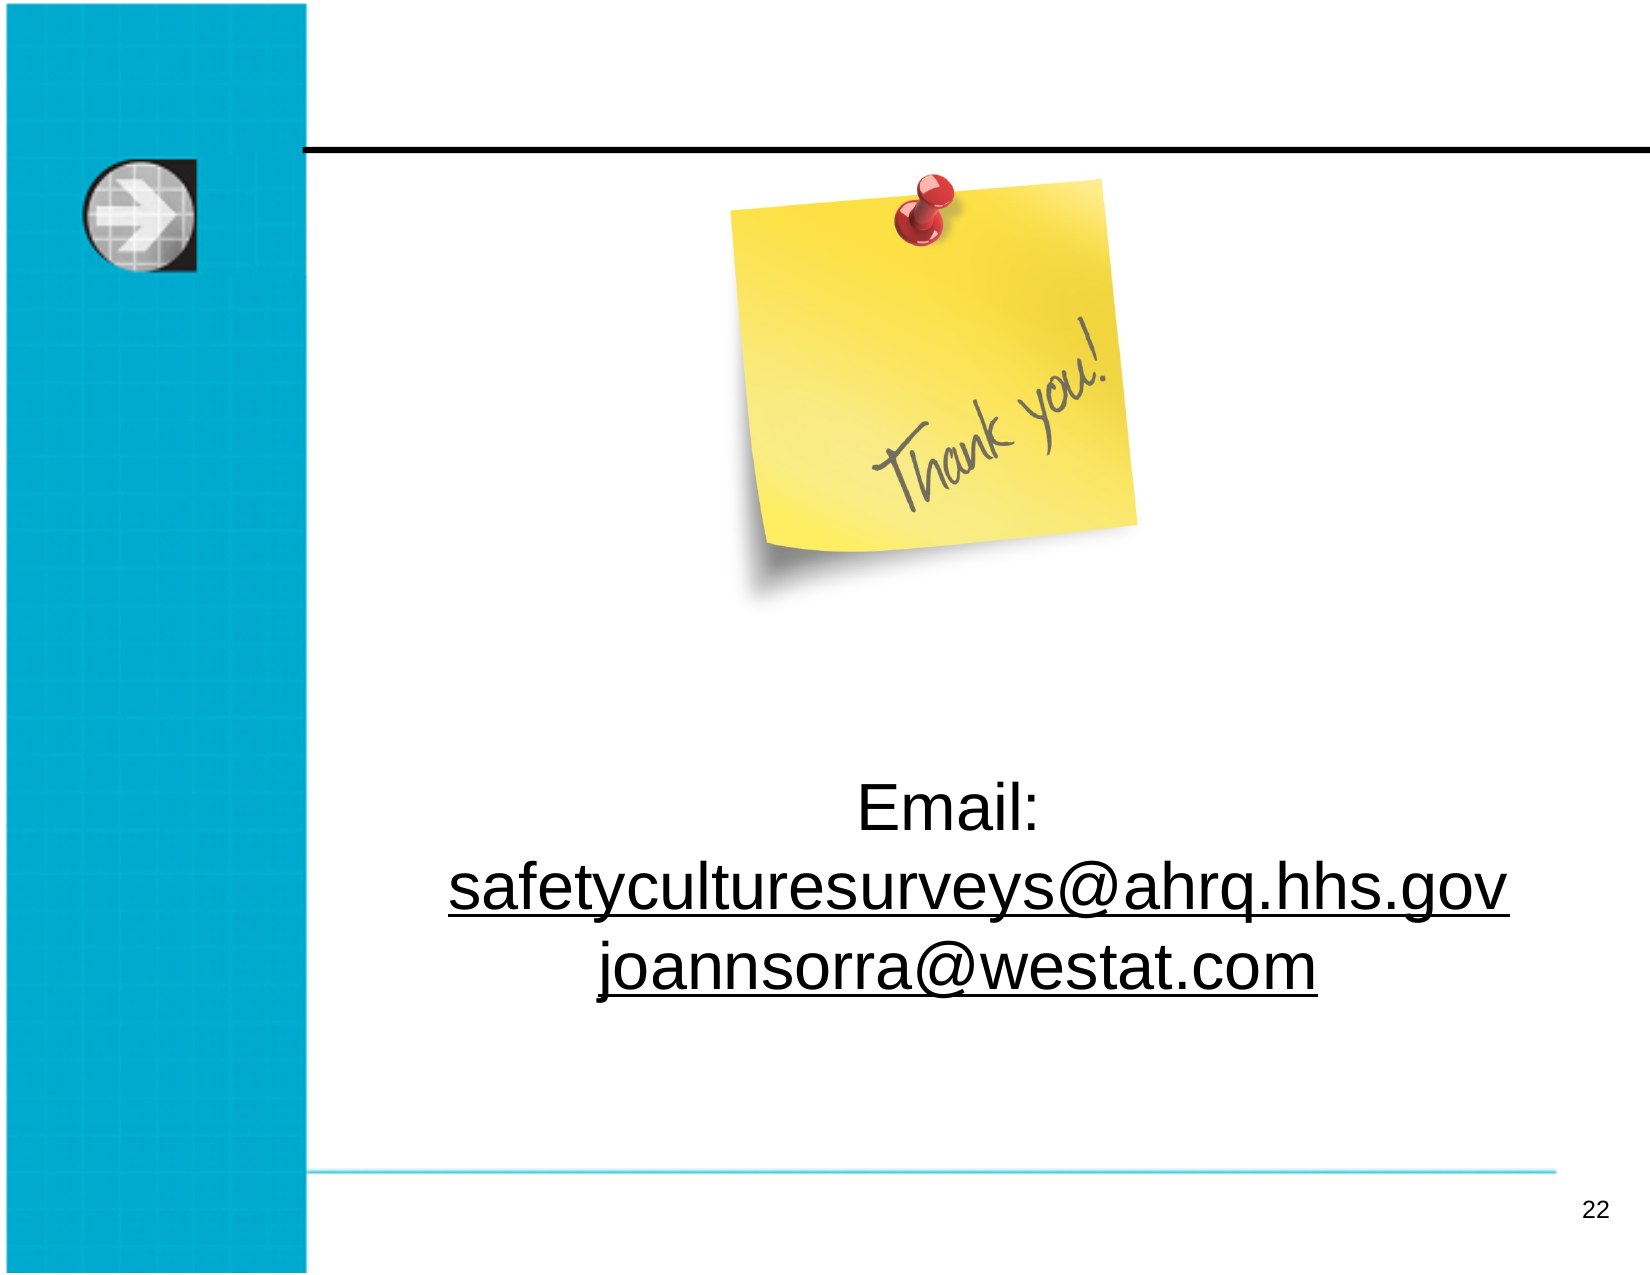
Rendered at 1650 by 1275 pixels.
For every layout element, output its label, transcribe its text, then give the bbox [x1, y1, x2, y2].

list Email: safetyculturesurveys@ahrq.hhs.gov joannsorra@westat.com [324, 674, 1592, 1059]
slide_number 22 [1537, 1186, 1626, 1275]
picture [0, 2, 1623, 1273]
